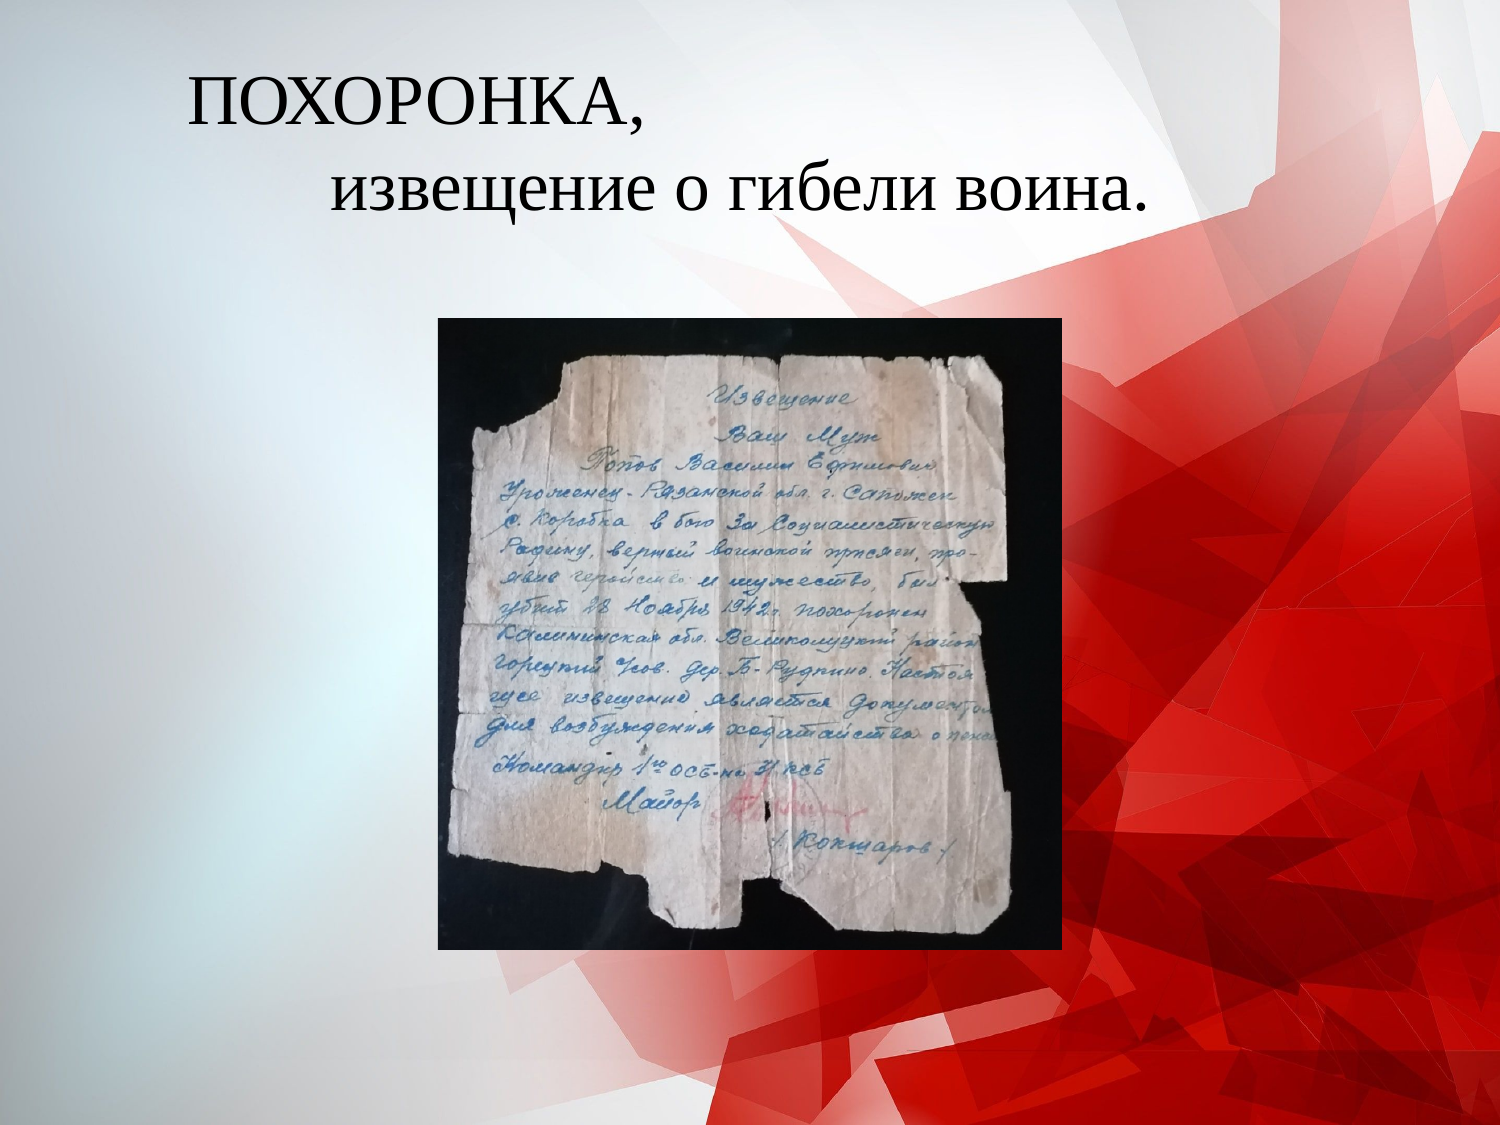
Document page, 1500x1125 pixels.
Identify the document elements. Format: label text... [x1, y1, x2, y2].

title ПОХОРОНКА, извещение о гибели воина. [75, 45, 1425, 233]
picture [0, 0, 1500, 1125]
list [434, 321, 1066, 946]
